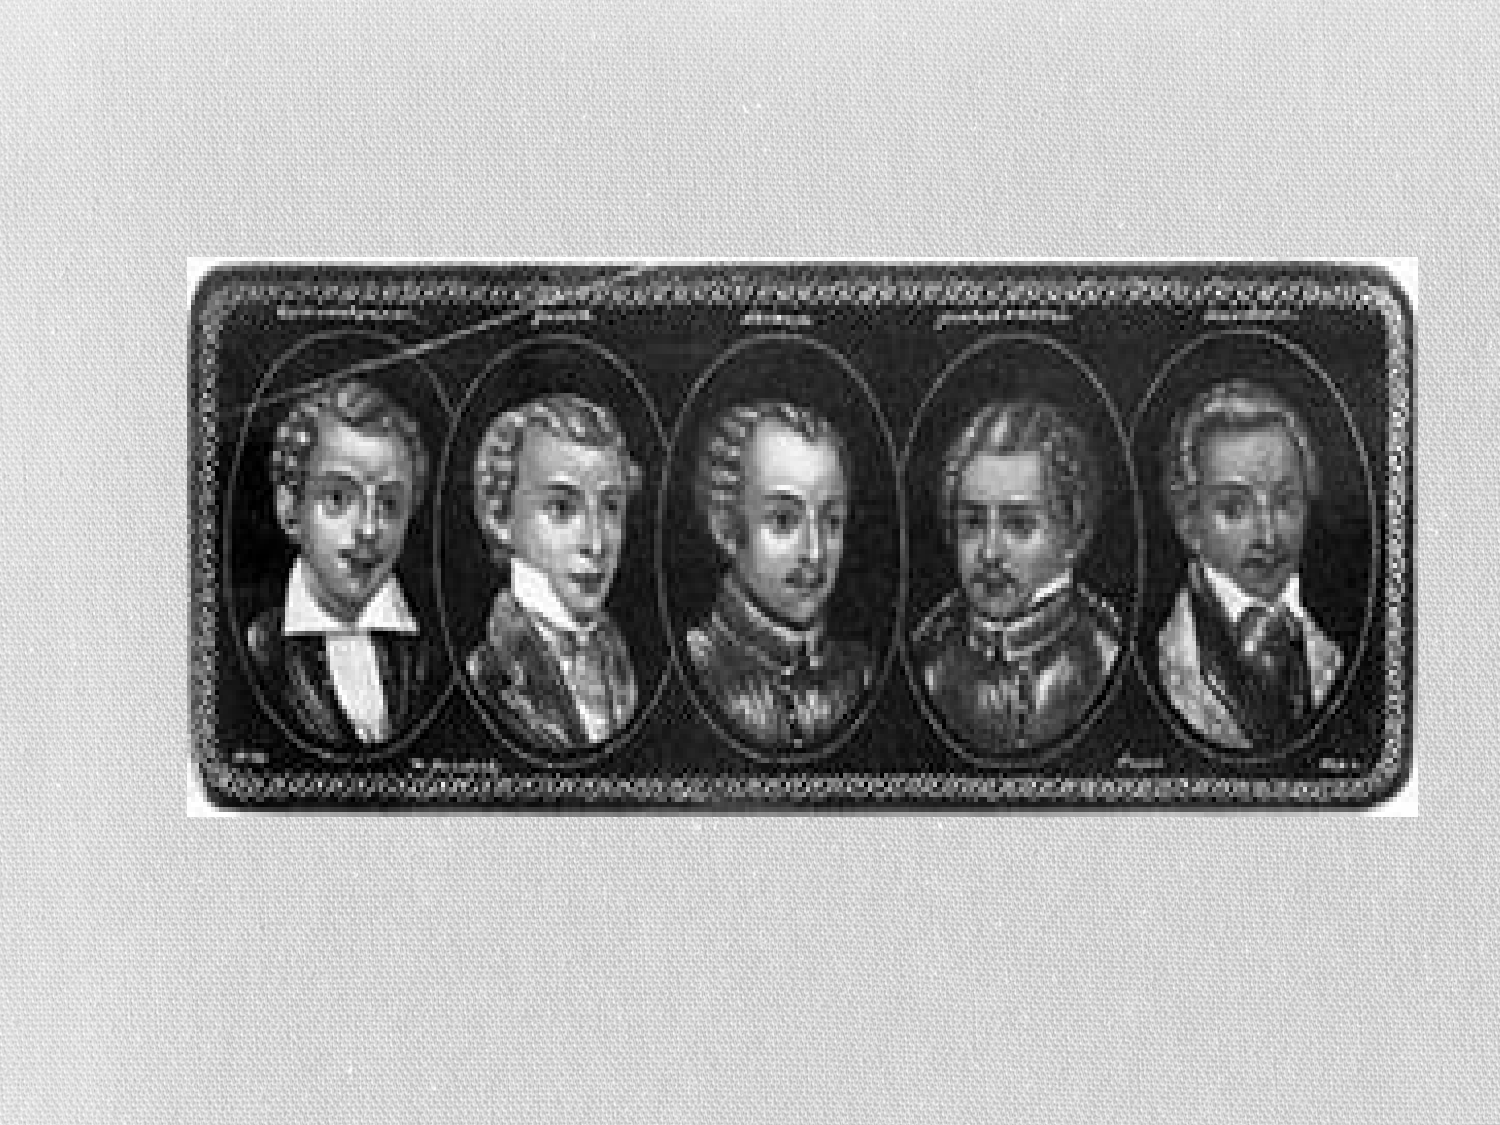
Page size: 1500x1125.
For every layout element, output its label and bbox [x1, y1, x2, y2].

picture [187, 257, 1419, 817]
